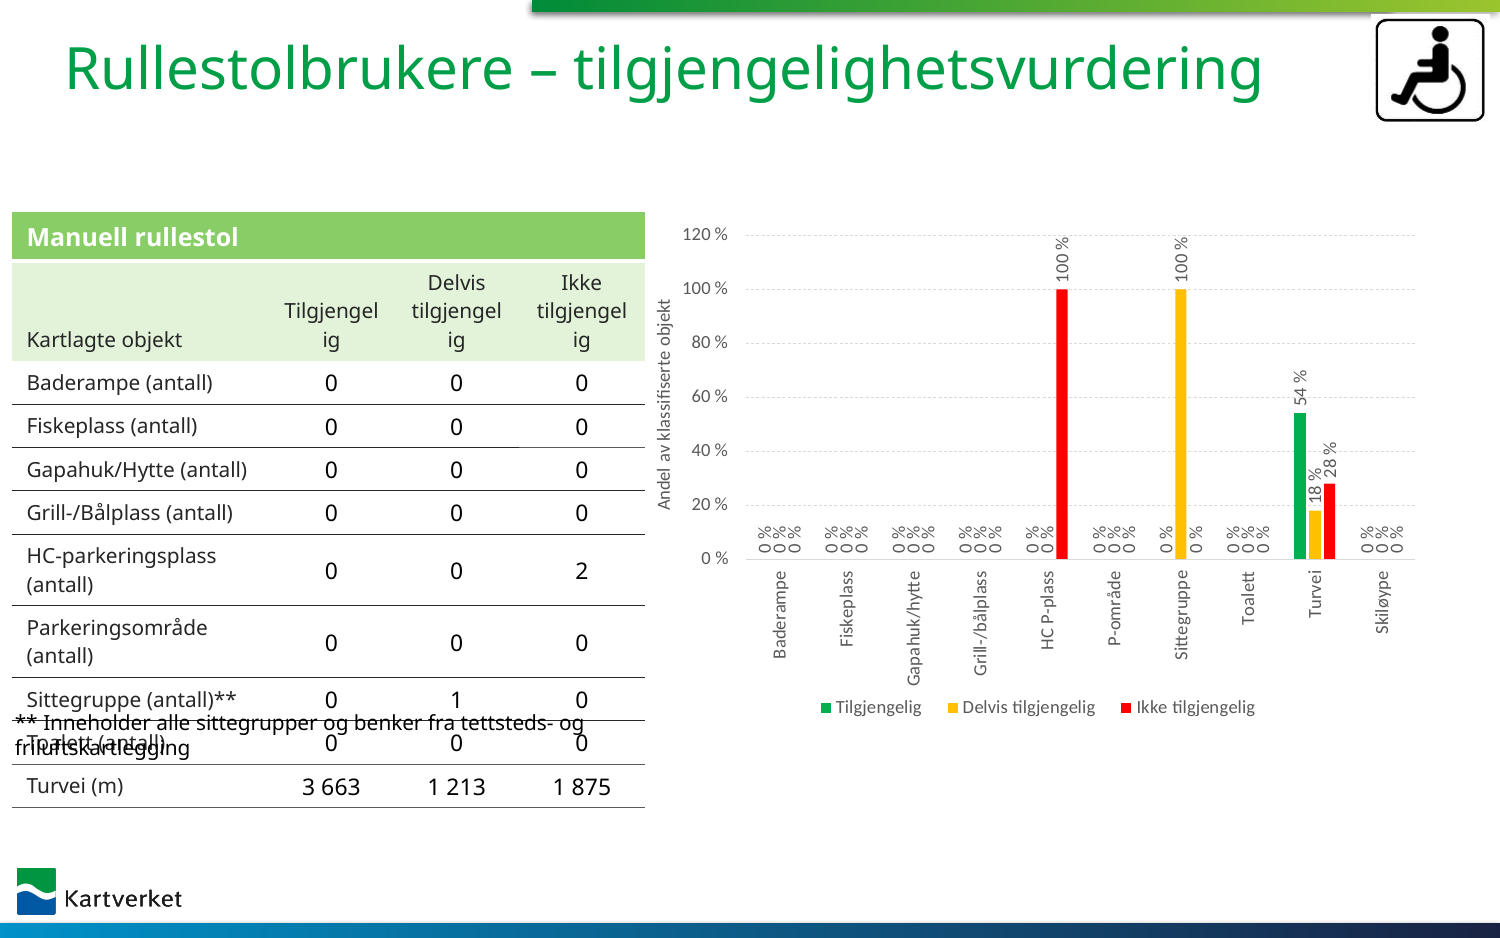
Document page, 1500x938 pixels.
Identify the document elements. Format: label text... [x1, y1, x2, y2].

table_cell Grill-/Bålplass (antall) [12, 491, 269, 534]
table_cell 0 [519, 448, 638, 490]
table_cell Ikke tilgjengelig [519, 263, 638, 361]
table_cell 1 875 [519, 768, 645, 807]
table_cell HC-parkeringsplass (antall) [12, 535, 269, 605]
table_cell 0 [394, 405, 519, 447]
table_cell 3 663 [269, 768, 394, 807]
table_cell 0 [394, 361, 519, 404]
table_cell 0 [269, 448, 394, 490]
picture [1371, 13, 1491, 127]
table_cell 1 213 [394, 768, 519, 807]
table_cell Kartlagte objekt [12, 263, 269, 361]
table_cell 2 [519, 535, 638, 605]
table_cell 0 [269, 491, 394, 534]
table_cell 0 [519, 606, 638, 677]
table_cell 0 [394, 535, 519, 605]
table_cell 0 [519, 678, 638, 702]
table_cell 0 [394, 448, 519, 490]
table_cell 0 [519, 361, 638, 404]
table_cell Sittegruppe (antall)** [12, 678, 269, 702]
table_header Manuell rullestol [12, 212, 645, 259]
table_cell Turvei (m) [12, 768, 269, 807]
table_cell 0 [394, 491, 519, 534]
picture [643, 218, 1426, 728]
table_cell 0 [519, 405, 638, 447]
table_cell Gapahuk/Hytte (antall) [12, 448, 269, 490]
table_cell Tilgjengelig [269, 263, 394, 361]
table_cell 0 [269, 678, 394, 702]
table_cell Fiskeplass (antall) [12, 405, 269, 447]
table_cell 0 [269, 535, 394, 605]
table_cell 1 [394, 678, 519, 702]
table_cell 0 [269, 405, 394, 447]
text_box ** Inneholder alle sittegrupper og benker fra tettsteds- og friluftskartlegging [0, 702, 745, 768]
table_cell 0 [519, 491, 638, 534]
table_cell Delvis tilgjengelig [394, 263, 519, 361]
table_cell 0 [269, 606, 394, 677]
table_cell 0 [269, 361, 394, 404]
table_cell Baderampe (antall) [12, 361, 269, 404]
table_cell 0 [394, 606, 519, 677]
text_box Rullestolbrukere – tilgjengelighetsvurdering [49, 12, 1372, 109]
table_cell Parkeringsområde (antall) [12, 606, 269, 677]
